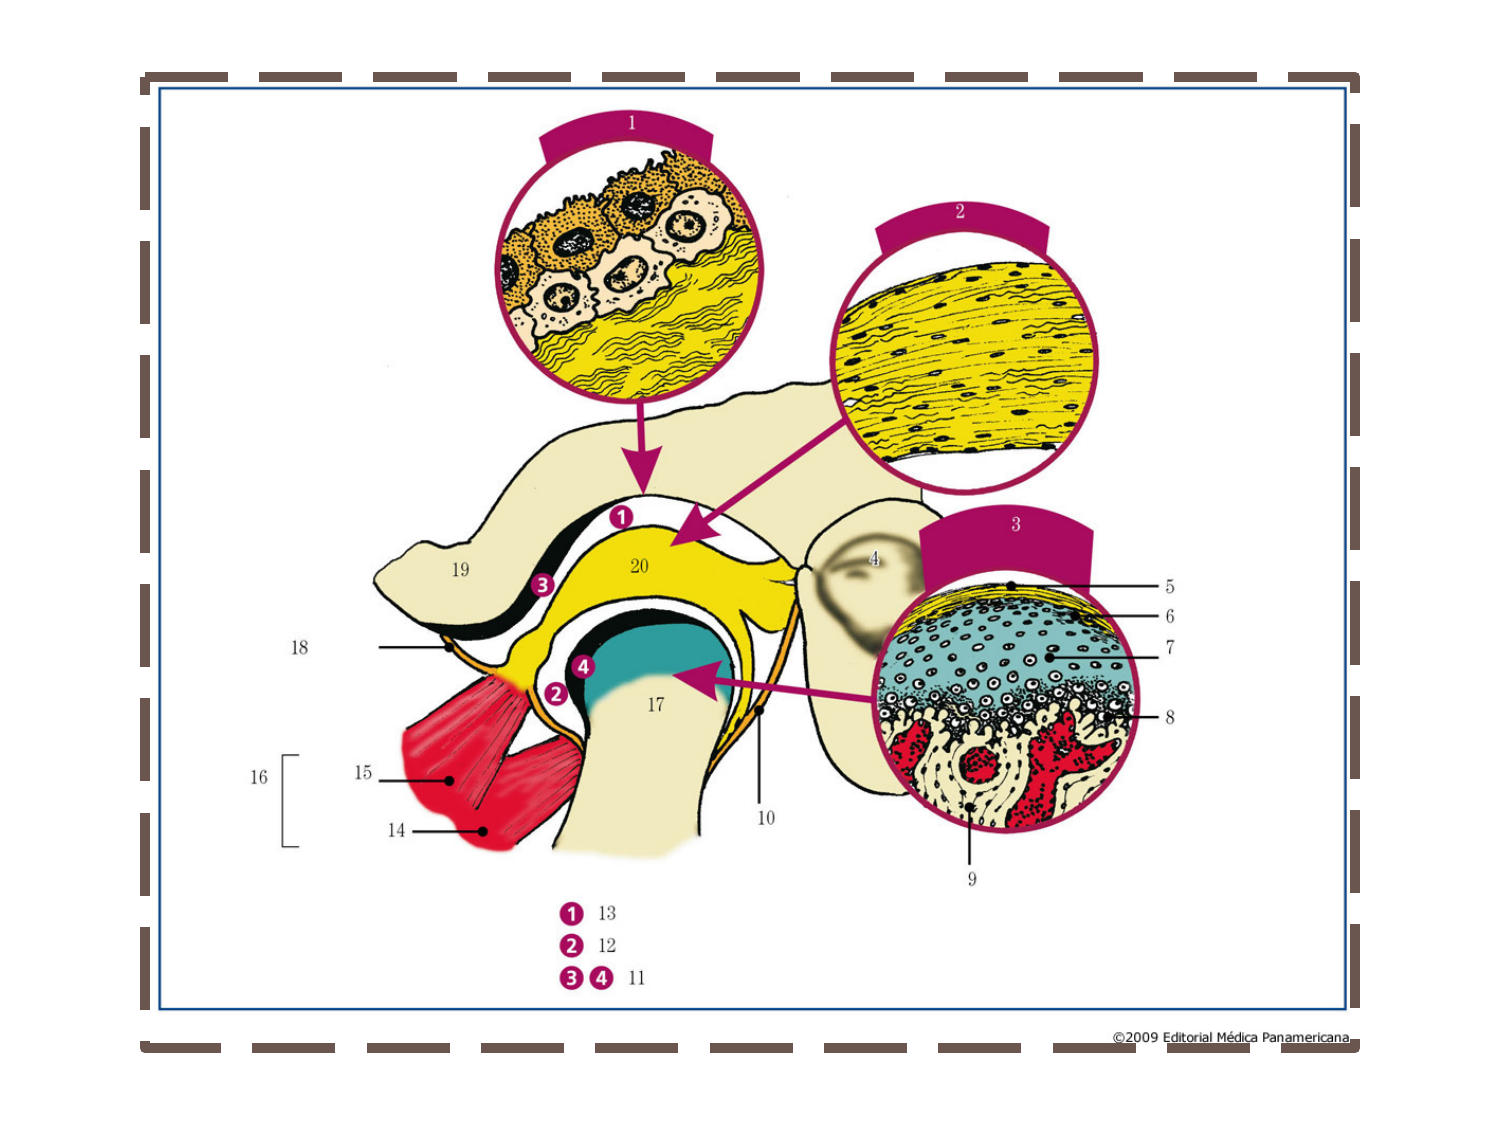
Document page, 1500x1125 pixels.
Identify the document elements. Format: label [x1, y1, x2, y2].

picture [149, 81, 1351, 1044]
